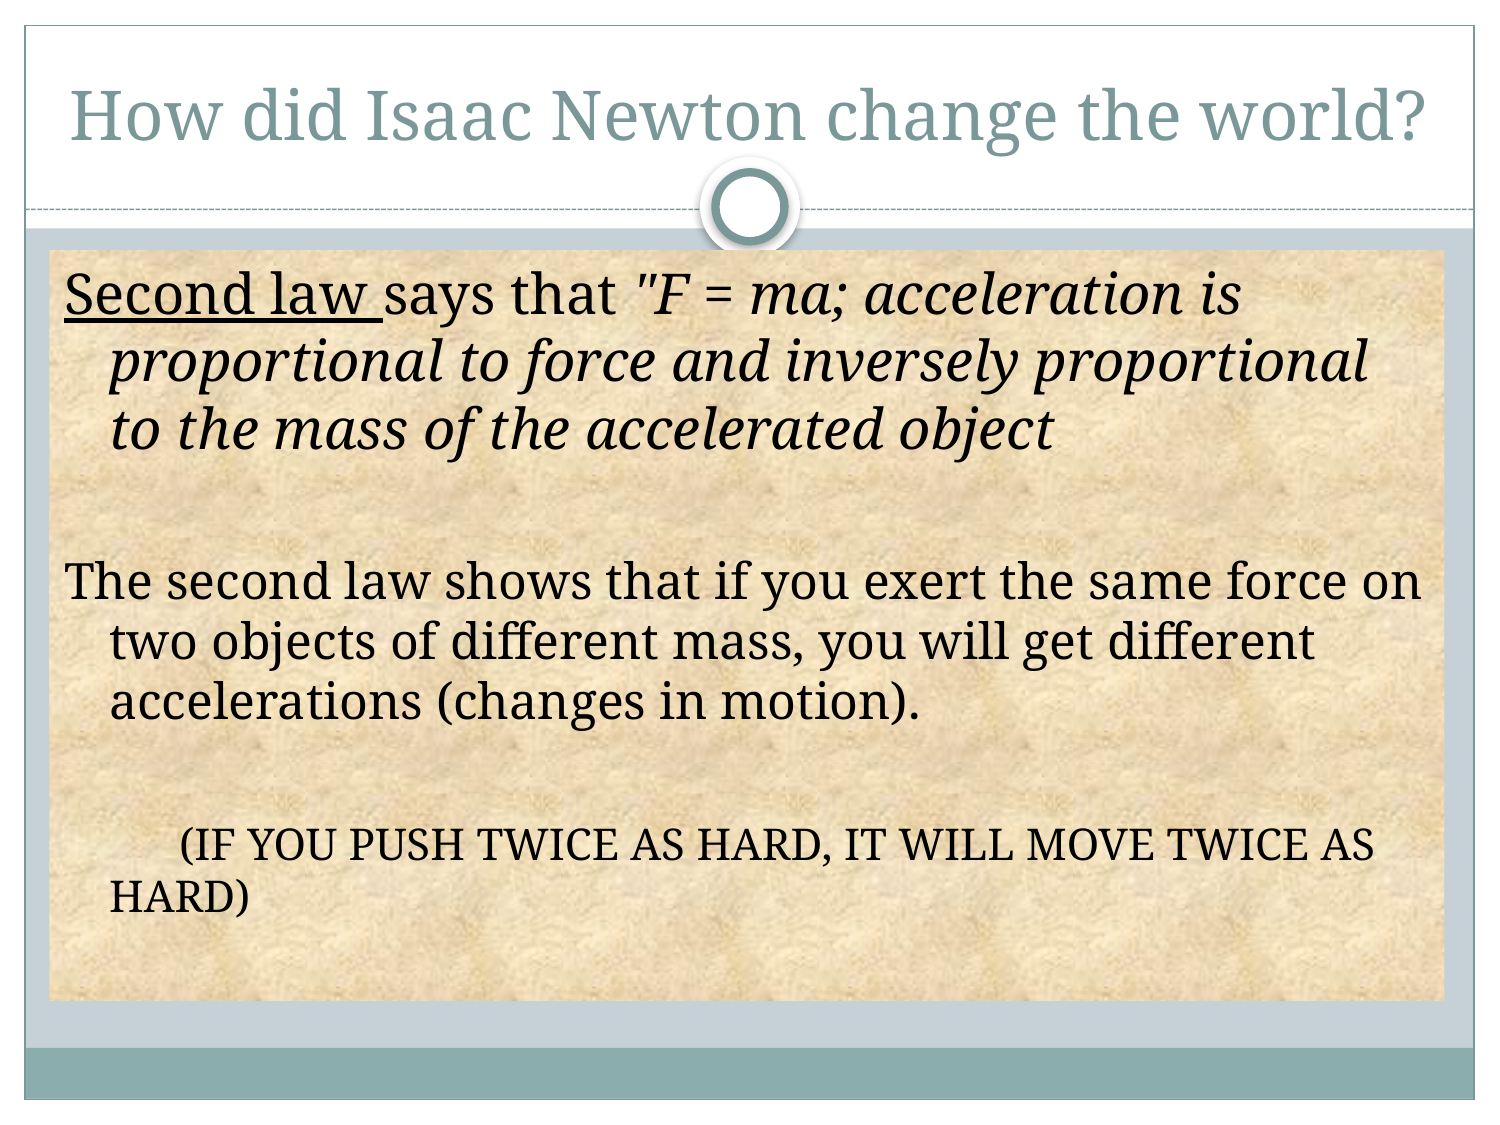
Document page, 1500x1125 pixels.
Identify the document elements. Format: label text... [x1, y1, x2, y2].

title How did Isaac Newton change the world? [49, 37, 1450, 162]
list Second law says that "F = ma; acceleration is proportional to force and inversely proportional to the mass of the accelerated object The second law shows that if you exert the same force on two objects of different mass, you will get different accelerations (changes in motion). (IF YOU PUSH TWICE AS HARD, IT WILL MOVE TWICE AS HARD) [49, 250, 1445, 1001]
